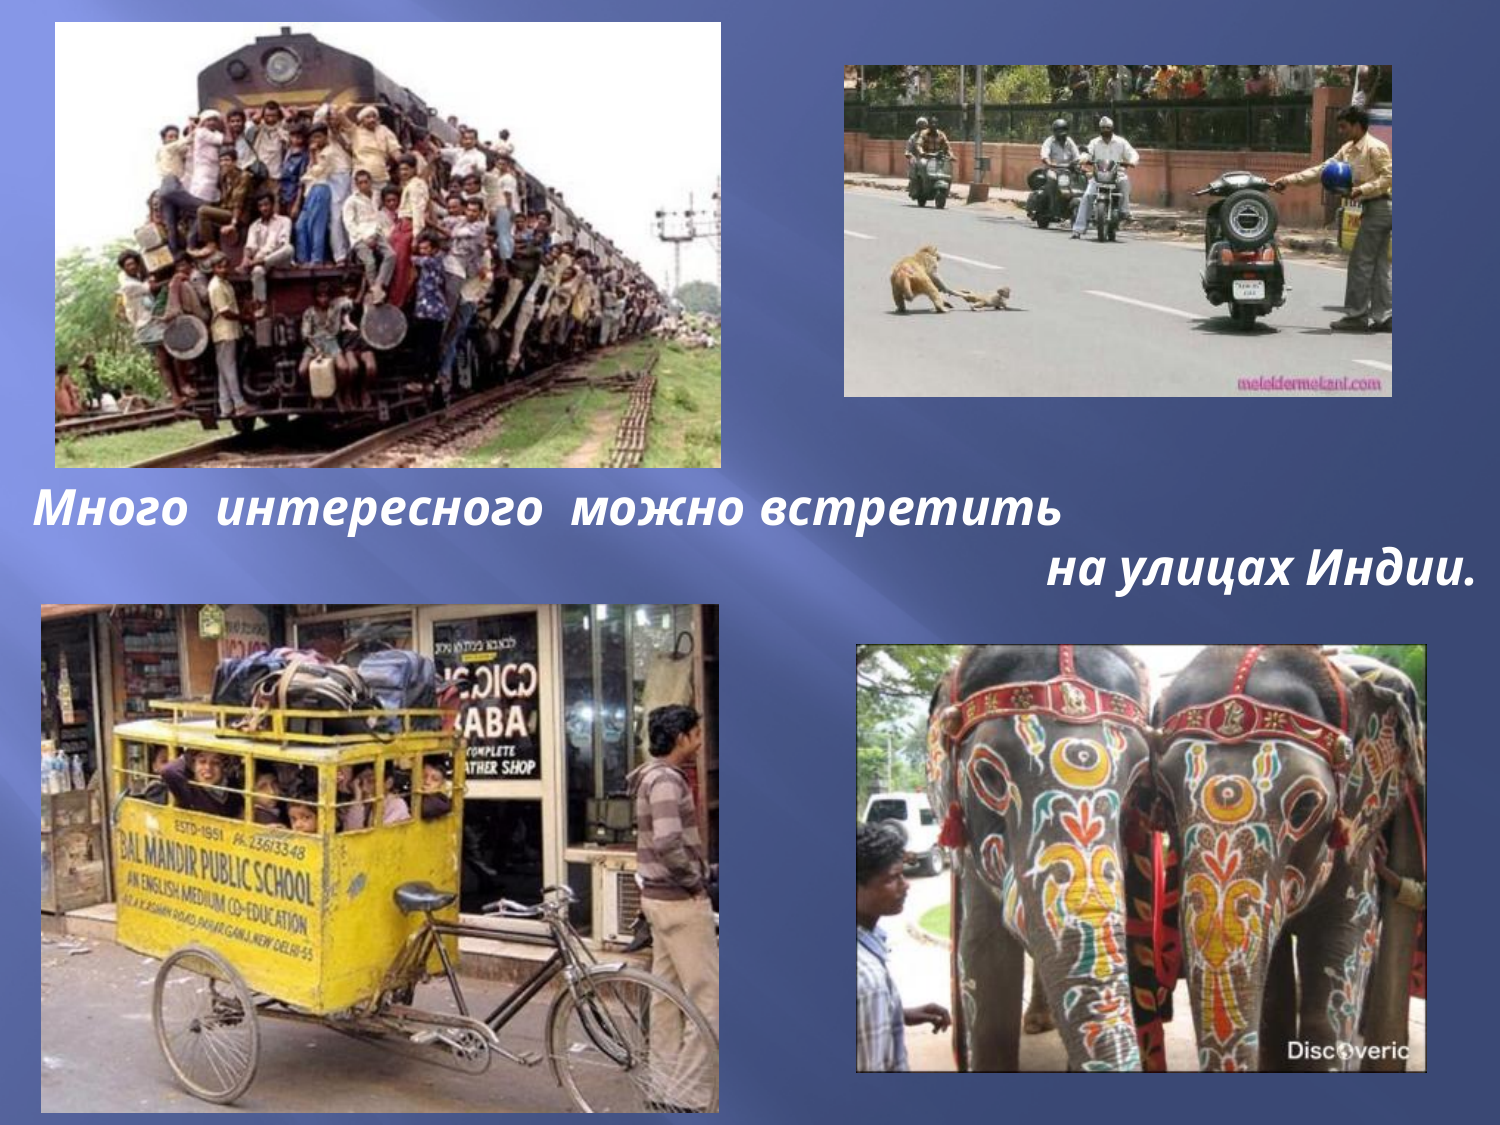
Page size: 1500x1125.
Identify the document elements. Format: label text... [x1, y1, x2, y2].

picture [844, 65, 1392, 398]
picture [41, 604, 719, 1113]
picture [855, 644, 1427, 1073]
picture [55, 22, 722, 469]
text_box Много интересного можно встретить на улицах Индии. [17, 467, 1500, 603]
